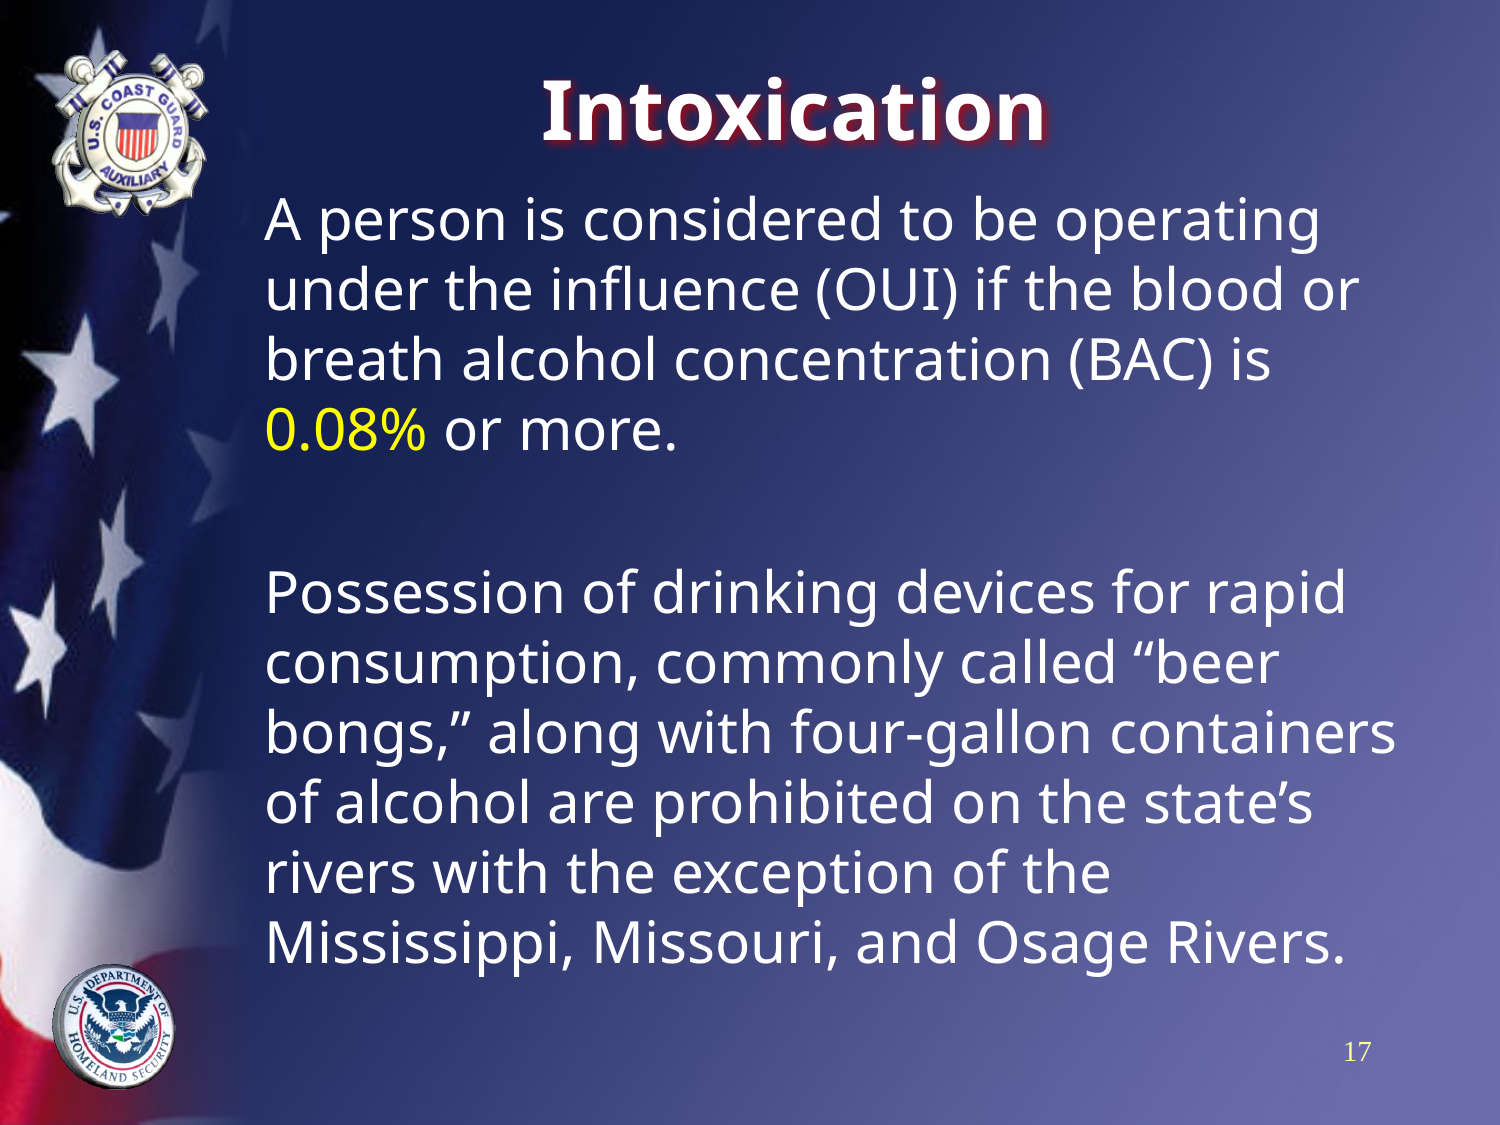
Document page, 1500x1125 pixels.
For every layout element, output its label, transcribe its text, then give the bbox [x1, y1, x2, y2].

text_box A person is considered to be operating under the influence (OUI) if the blood or breath alcohol concentration (BAC) is 0.08% or more. Possession of drinking devices for rapid consumption, commonly called “beer bongs,” along with four-gallon containers of alcohol are prohibited on the state’s rivers with the exception of the Mississippi, Missouri, and Osage Rivers. [249, 174, 1450, 1125]
picture [0, 0, 1500, 1125]
title Intoxication [137, 37, 1388, 177]
